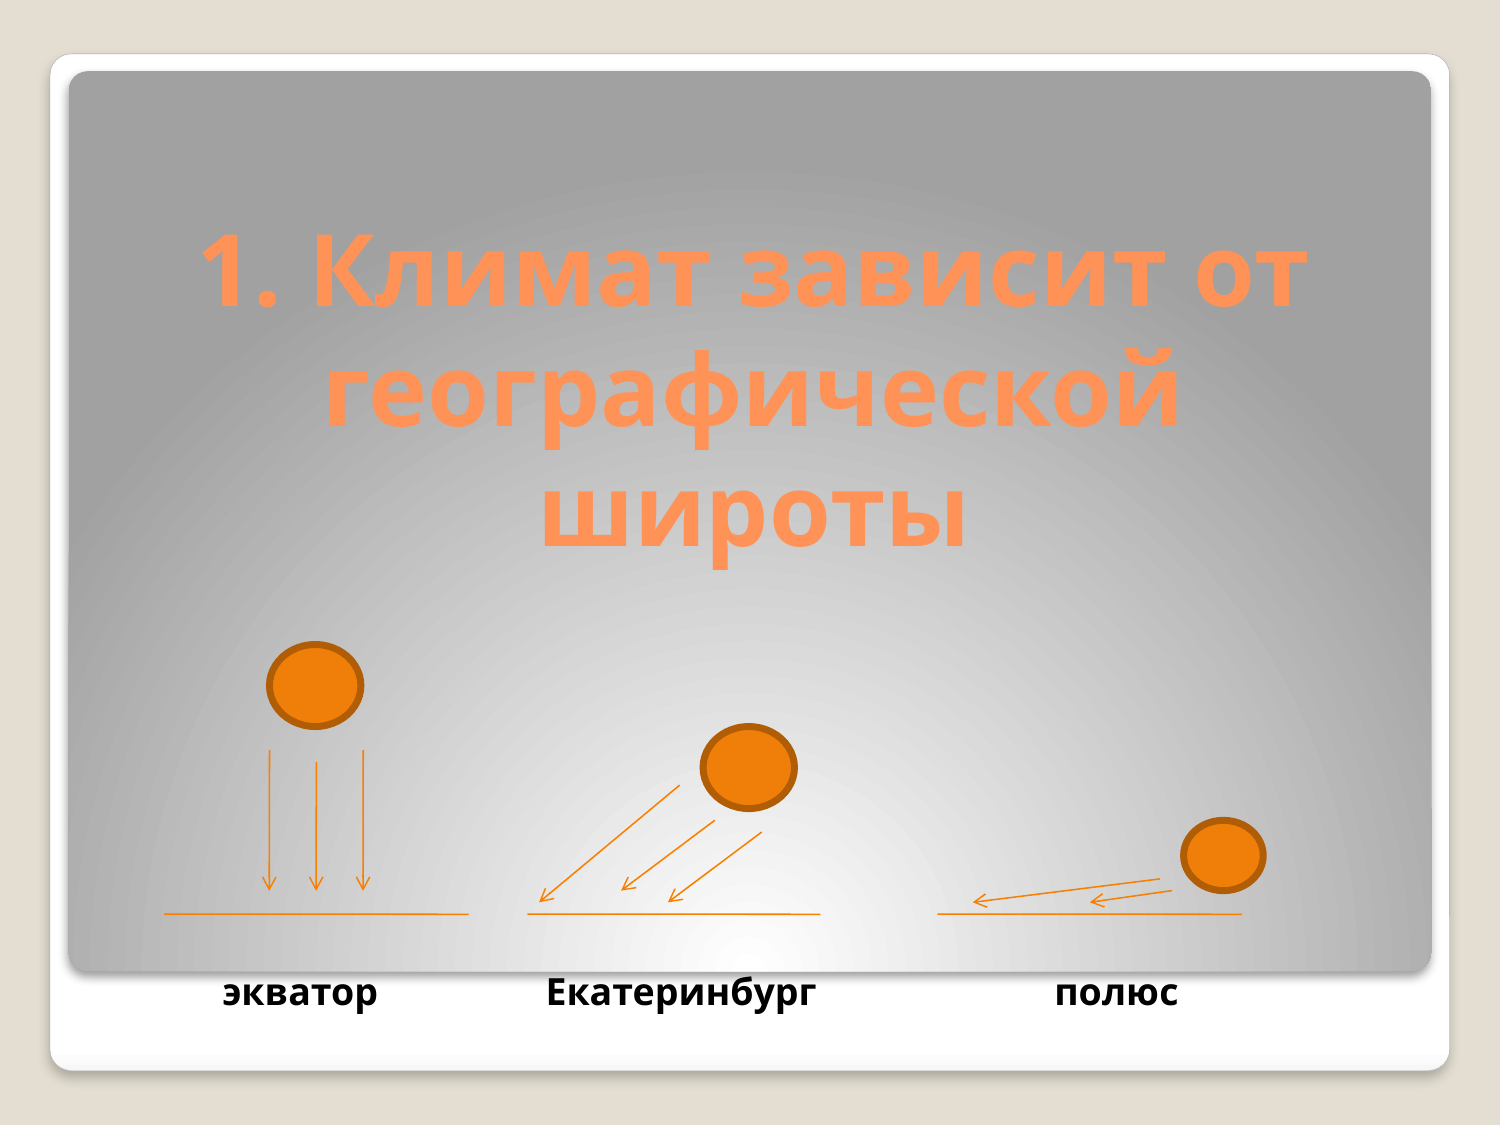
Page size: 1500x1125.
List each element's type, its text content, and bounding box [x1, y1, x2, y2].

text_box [972, 878, 1161, 903]
text_box [1180, 816, 1267, 895]
text_box [265, 641, 365, 731]
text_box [688, 831, 762, 903]
title 1. Климат зависит от географической широты [82, 58, 1425, 575]
text_box экватор [207, 960, 394, 1021]
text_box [1089, 890, 1173, 903]
text_box полюс [1039, 960, 1194, 1021]
text_box Екатеринбург [530, 960, 832, 1021]
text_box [538, 784, 680, 903]
text_box [699, 723, 798, 813]
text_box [688, 820, 716, 830]
